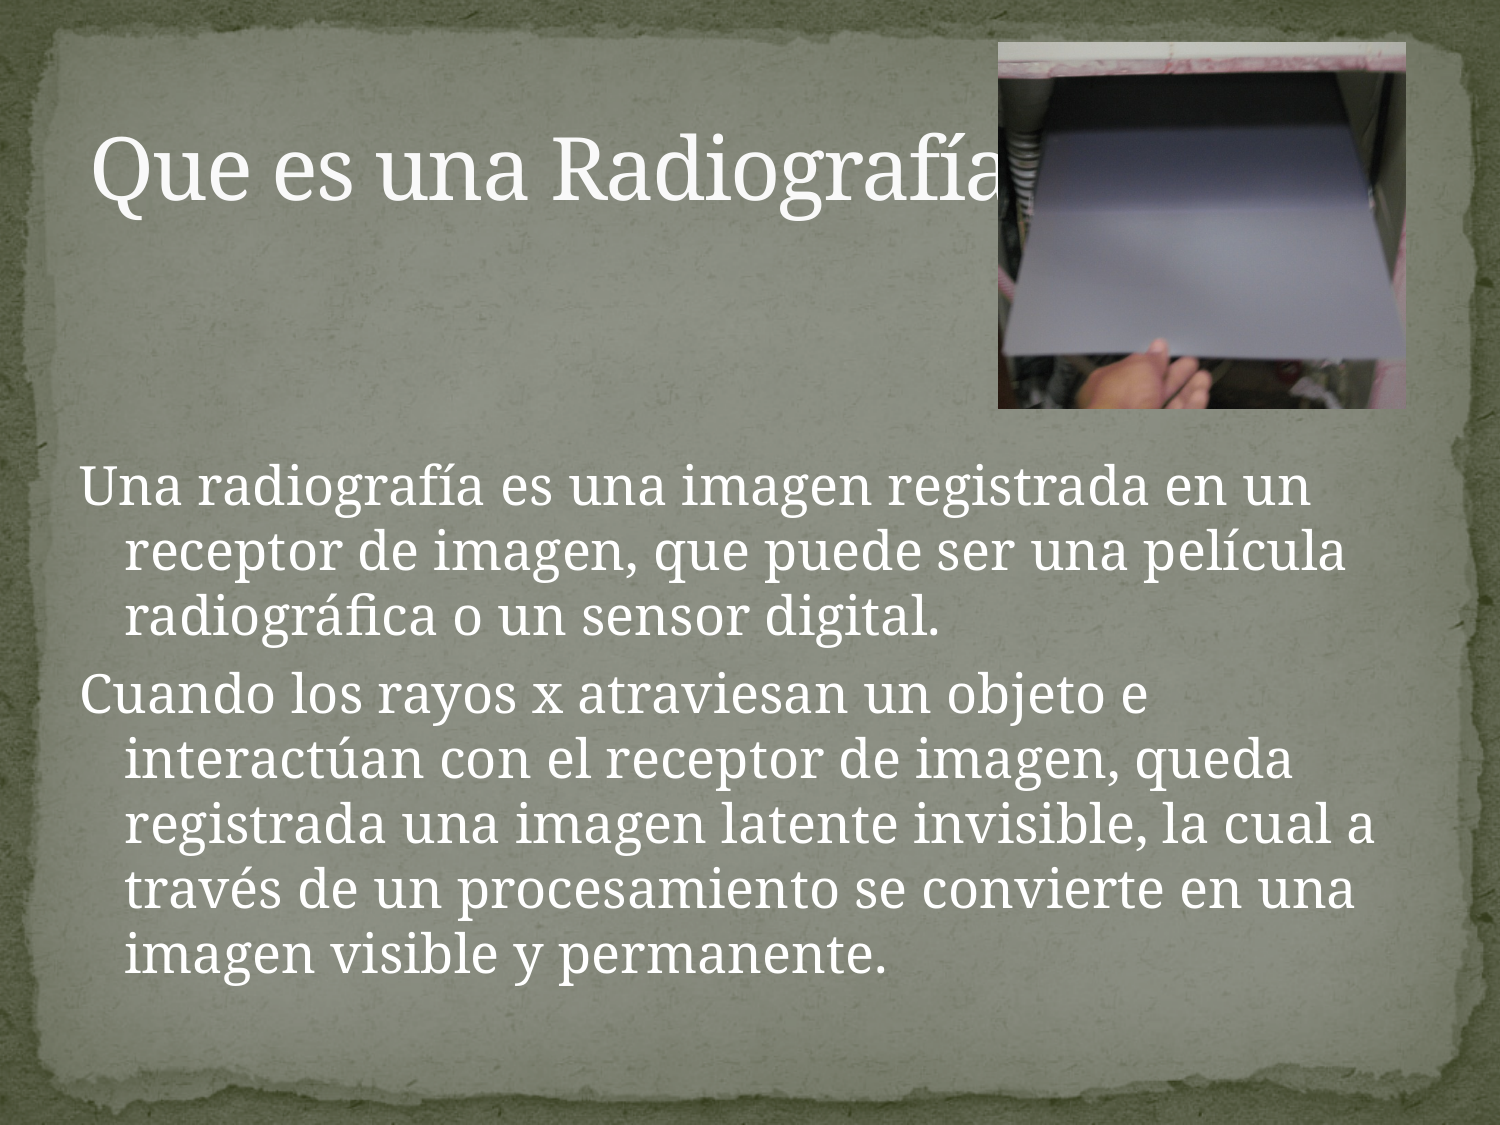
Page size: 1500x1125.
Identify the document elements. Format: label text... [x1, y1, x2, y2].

picture [998, 42, 1406, 409]
title Que es una Radiografía ? [74, 24, 1425, 225]
list Una radiografía es una imagen registrada en un receptor de imagen, que puede ser una película radiográfica o un sensor digital. Cuando los rayos x atraviesan un objeto e interactúan con el receptor de imagen, queda registrada una imagen latente invisible, la cual a través de un procesamiento se convierte en una imagen visible y permanente. [64, 444, 1415, 1053]
